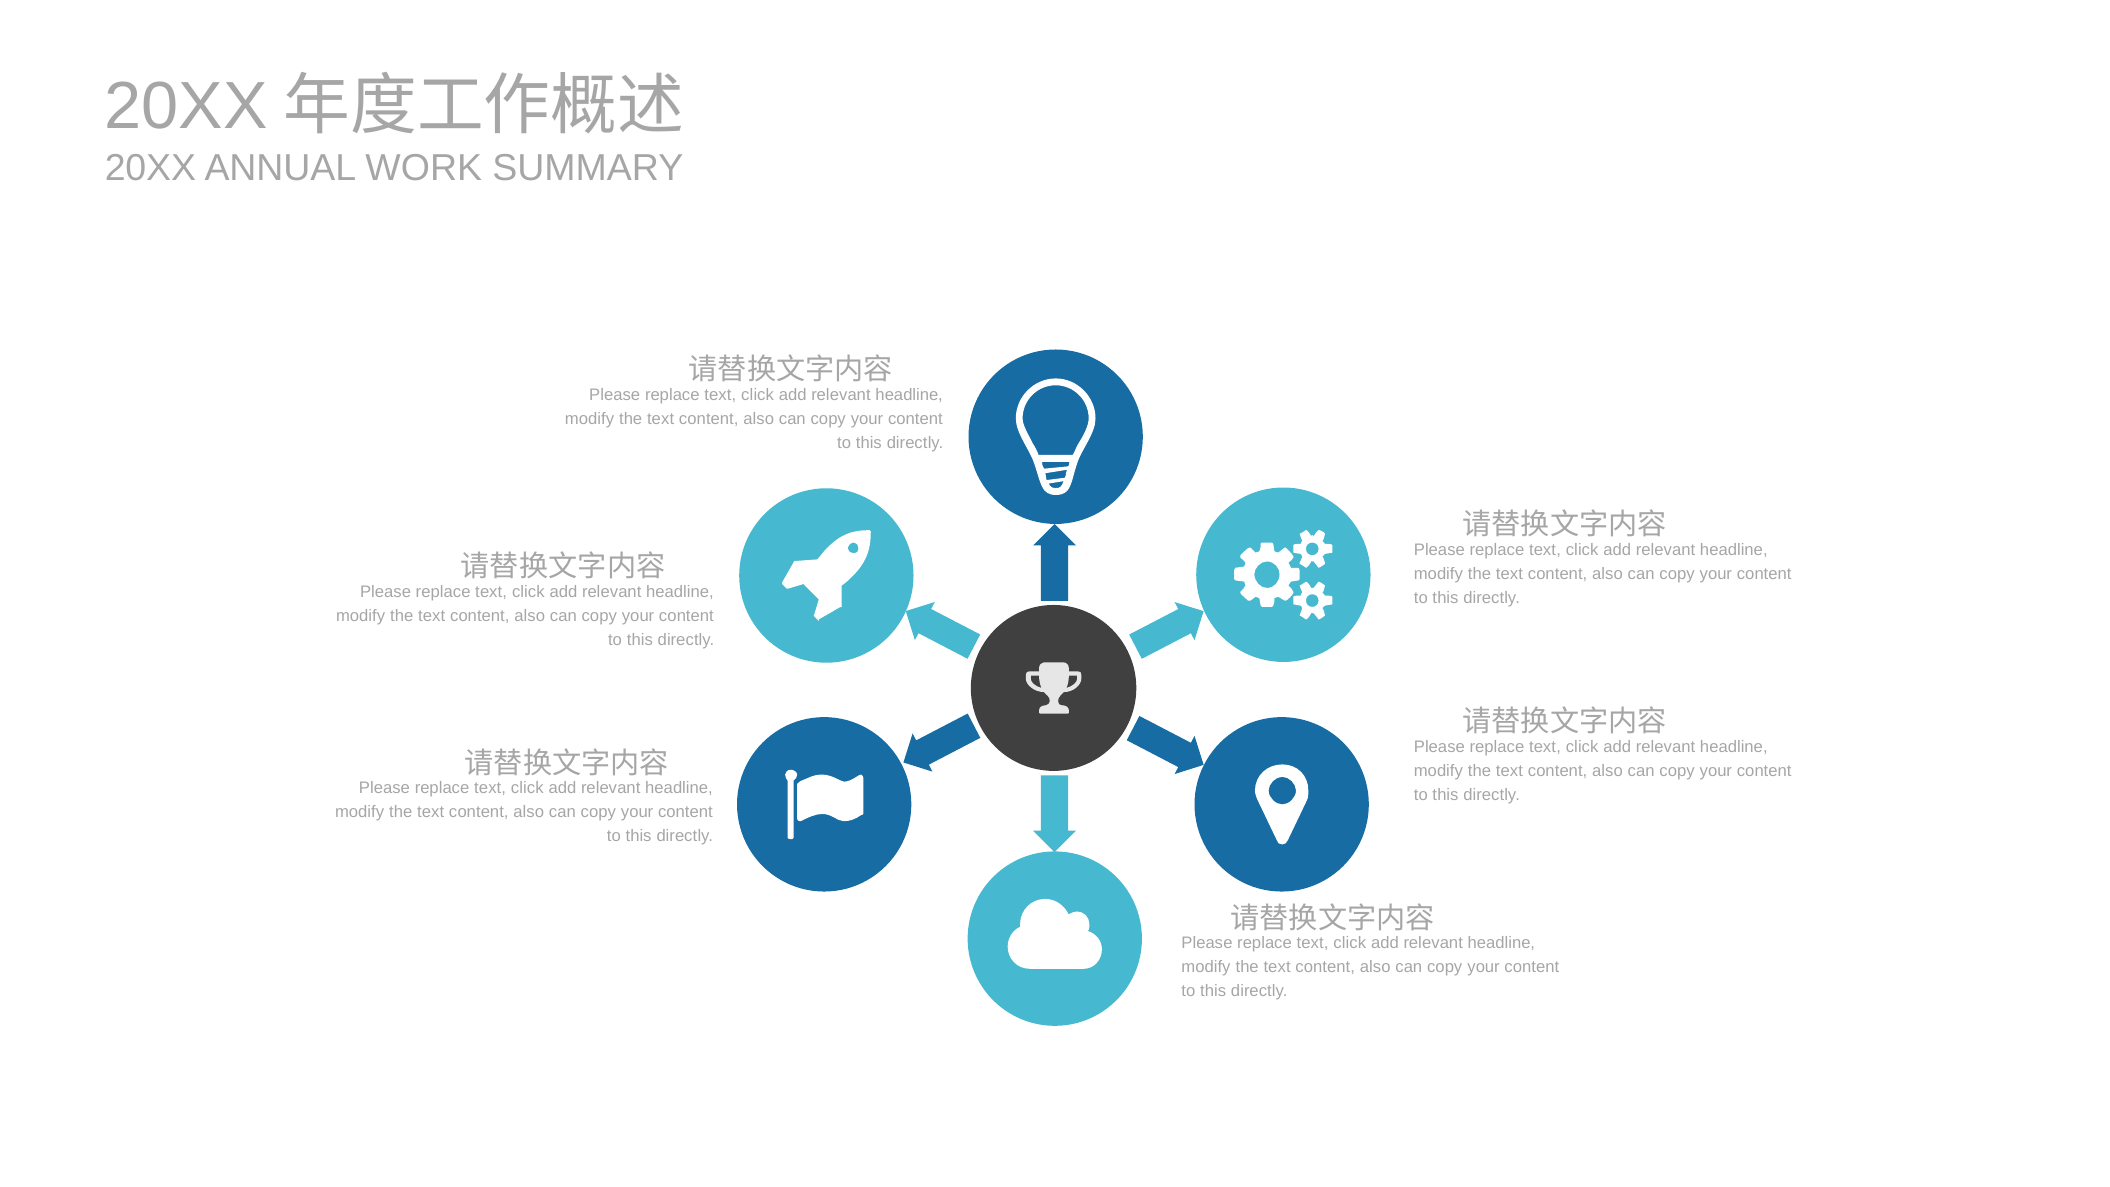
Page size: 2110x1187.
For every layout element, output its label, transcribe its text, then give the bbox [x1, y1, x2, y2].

text_box [1137, 602, 1196, 659]
text_box 20XX年度工作概述 [104, 61, 692, 142]
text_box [1413, 498, 1807, 608]
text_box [1194, 717, 1369, 891]
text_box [1413, 695, 1807, 803]
text_box [1033, 775, 1077, 851]
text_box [1181, 891, 1574, 999]
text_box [968, 349, 1143, 524]
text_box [967, 851, 1142, 1026]
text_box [322, 737, 720, 846]
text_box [1196, 487, 1371, 662]
text_box [1137, 715, 1194, 775]
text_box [970, 604, 1137, 771]
text_box 20XX ANNUAL WORK SUMMARY [104, 142, 692, 188]
text_box [914, 602, 970, 659]
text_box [552, 343, 944, 453]
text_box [323, 540, 716, 650]
text_box [1033, 524, 1077, 601]
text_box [739, 488, 914, 663]
text_box [912, 713, 970, 772]
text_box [736, 717, 912, 892]
